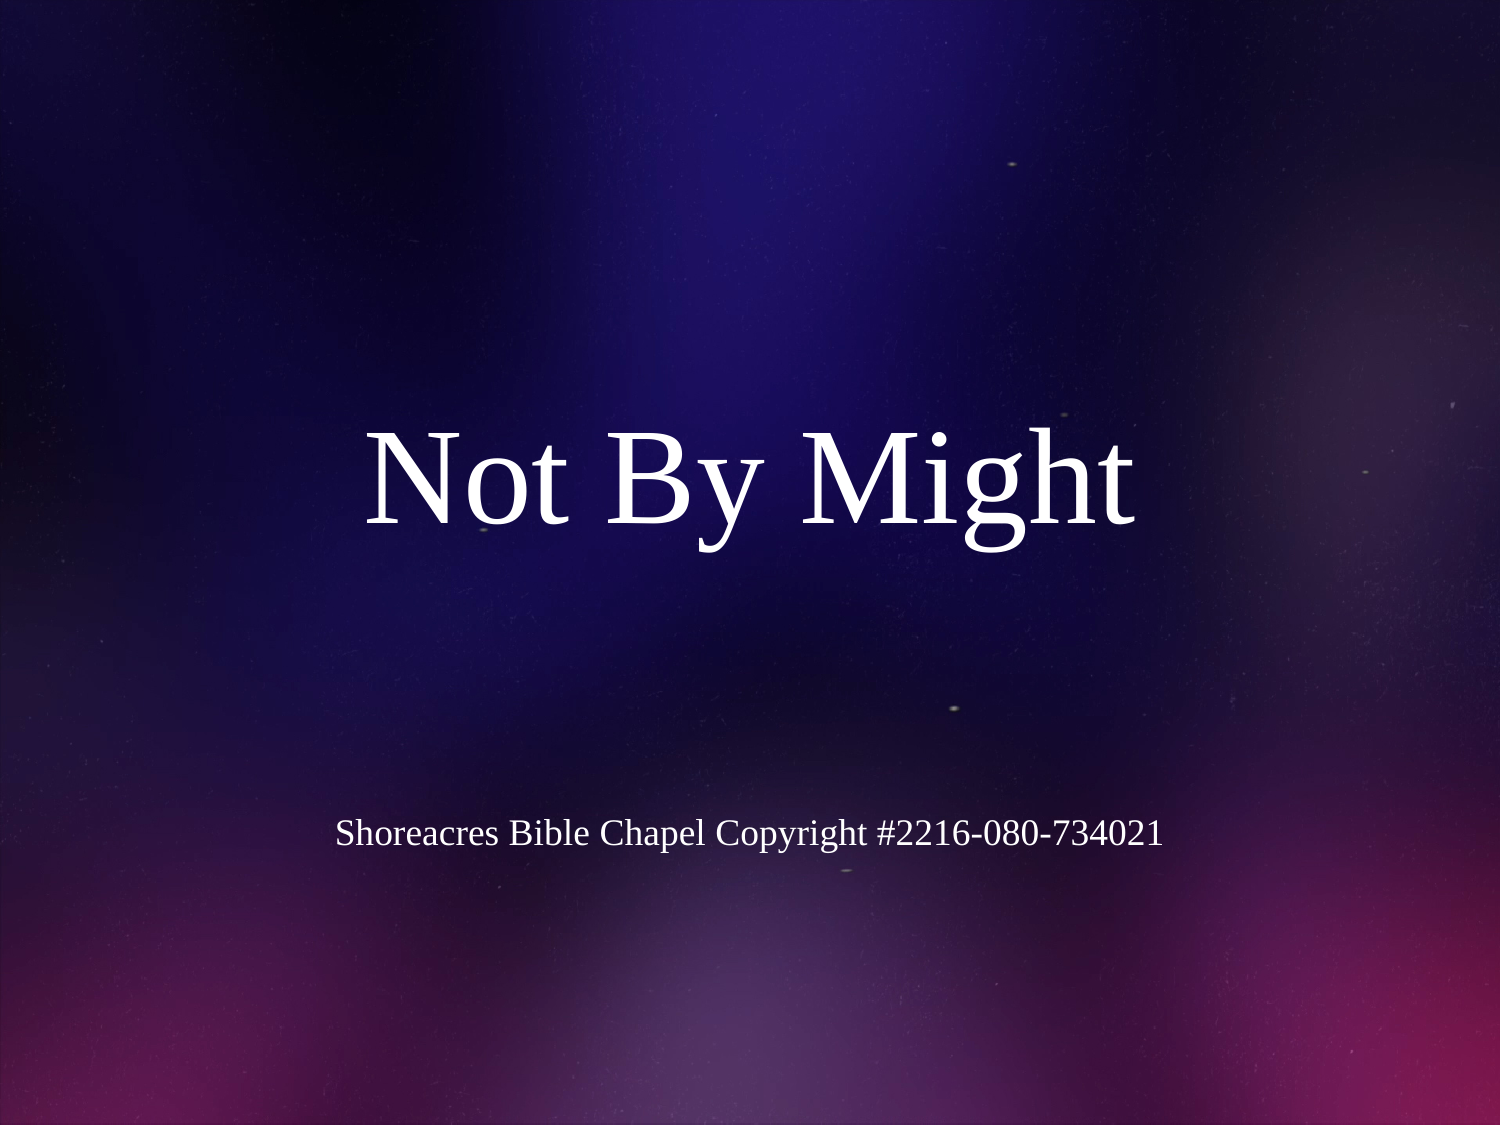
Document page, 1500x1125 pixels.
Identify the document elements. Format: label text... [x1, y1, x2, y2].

title Not By Might [112, 375, 1388, 563]
picture [0, 0, 1500, 1125]
subtitle Shoreacres Bible Chapel Copyright #2216-080-734021 [225, 800, 1275, 1088]
